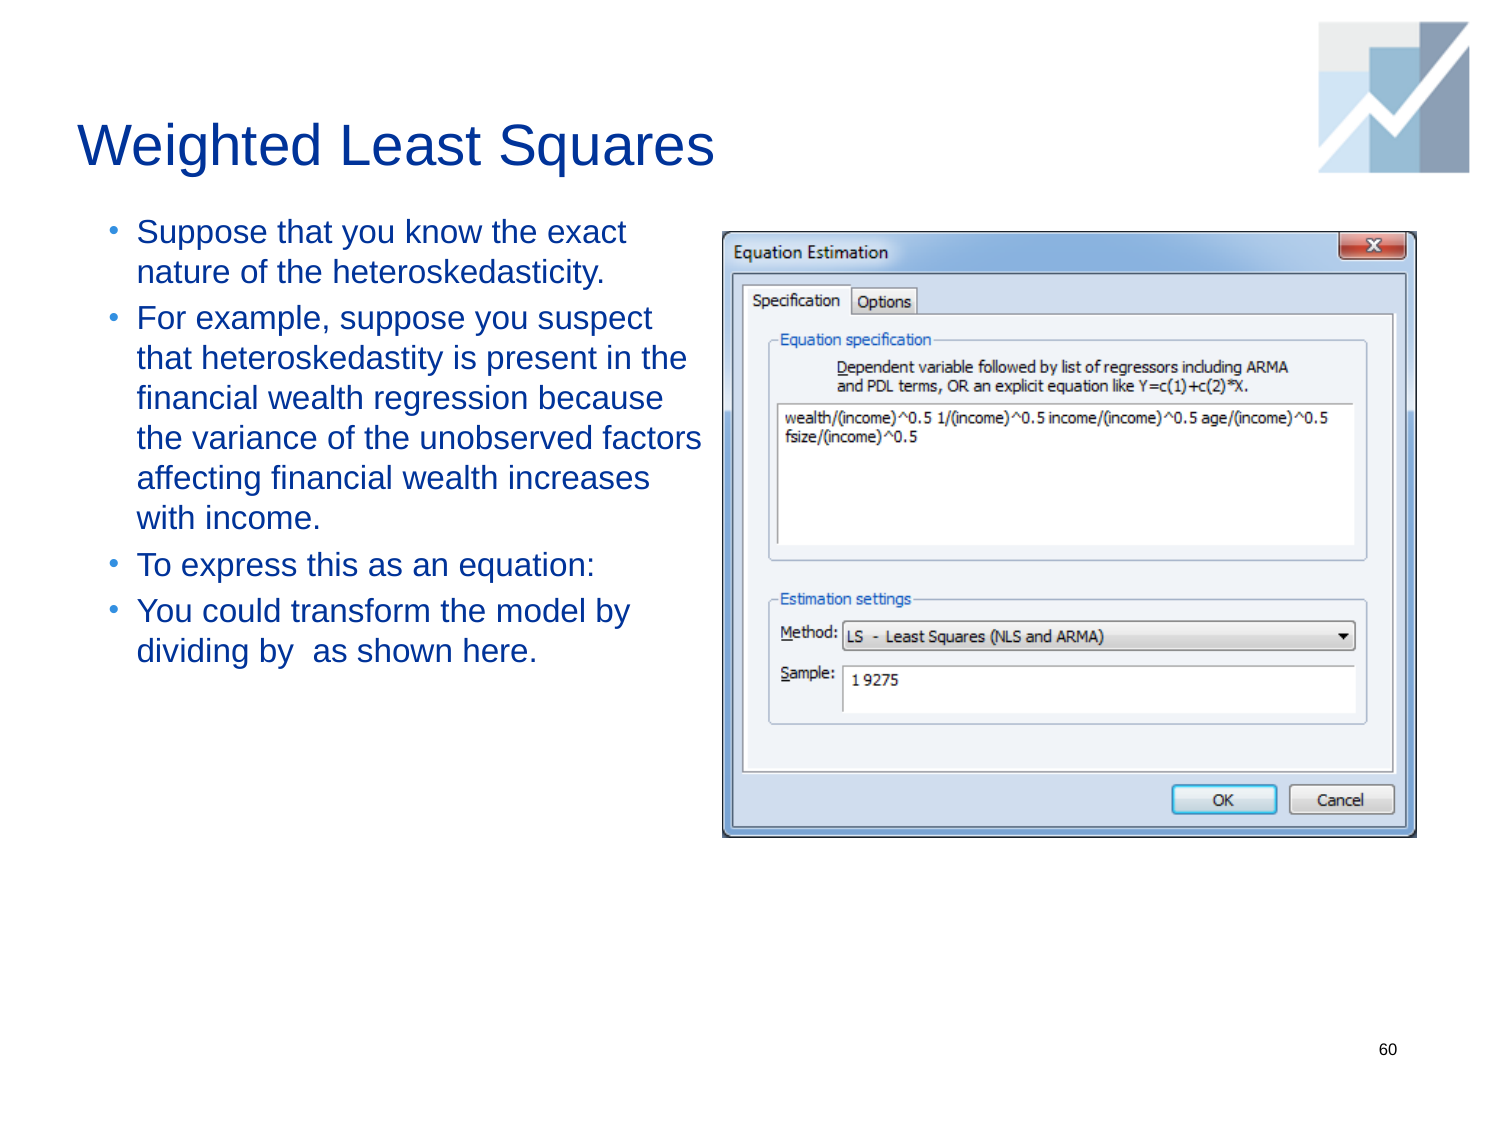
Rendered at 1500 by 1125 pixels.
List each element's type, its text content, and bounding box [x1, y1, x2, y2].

picture [722, 230, 1417, 839]
title Weighted Least Squares [62, 0, 1297, 185]
picture [1300, 11, 1479, 181]
slide_number 60 [1262, 1015, 1413, 1067]
